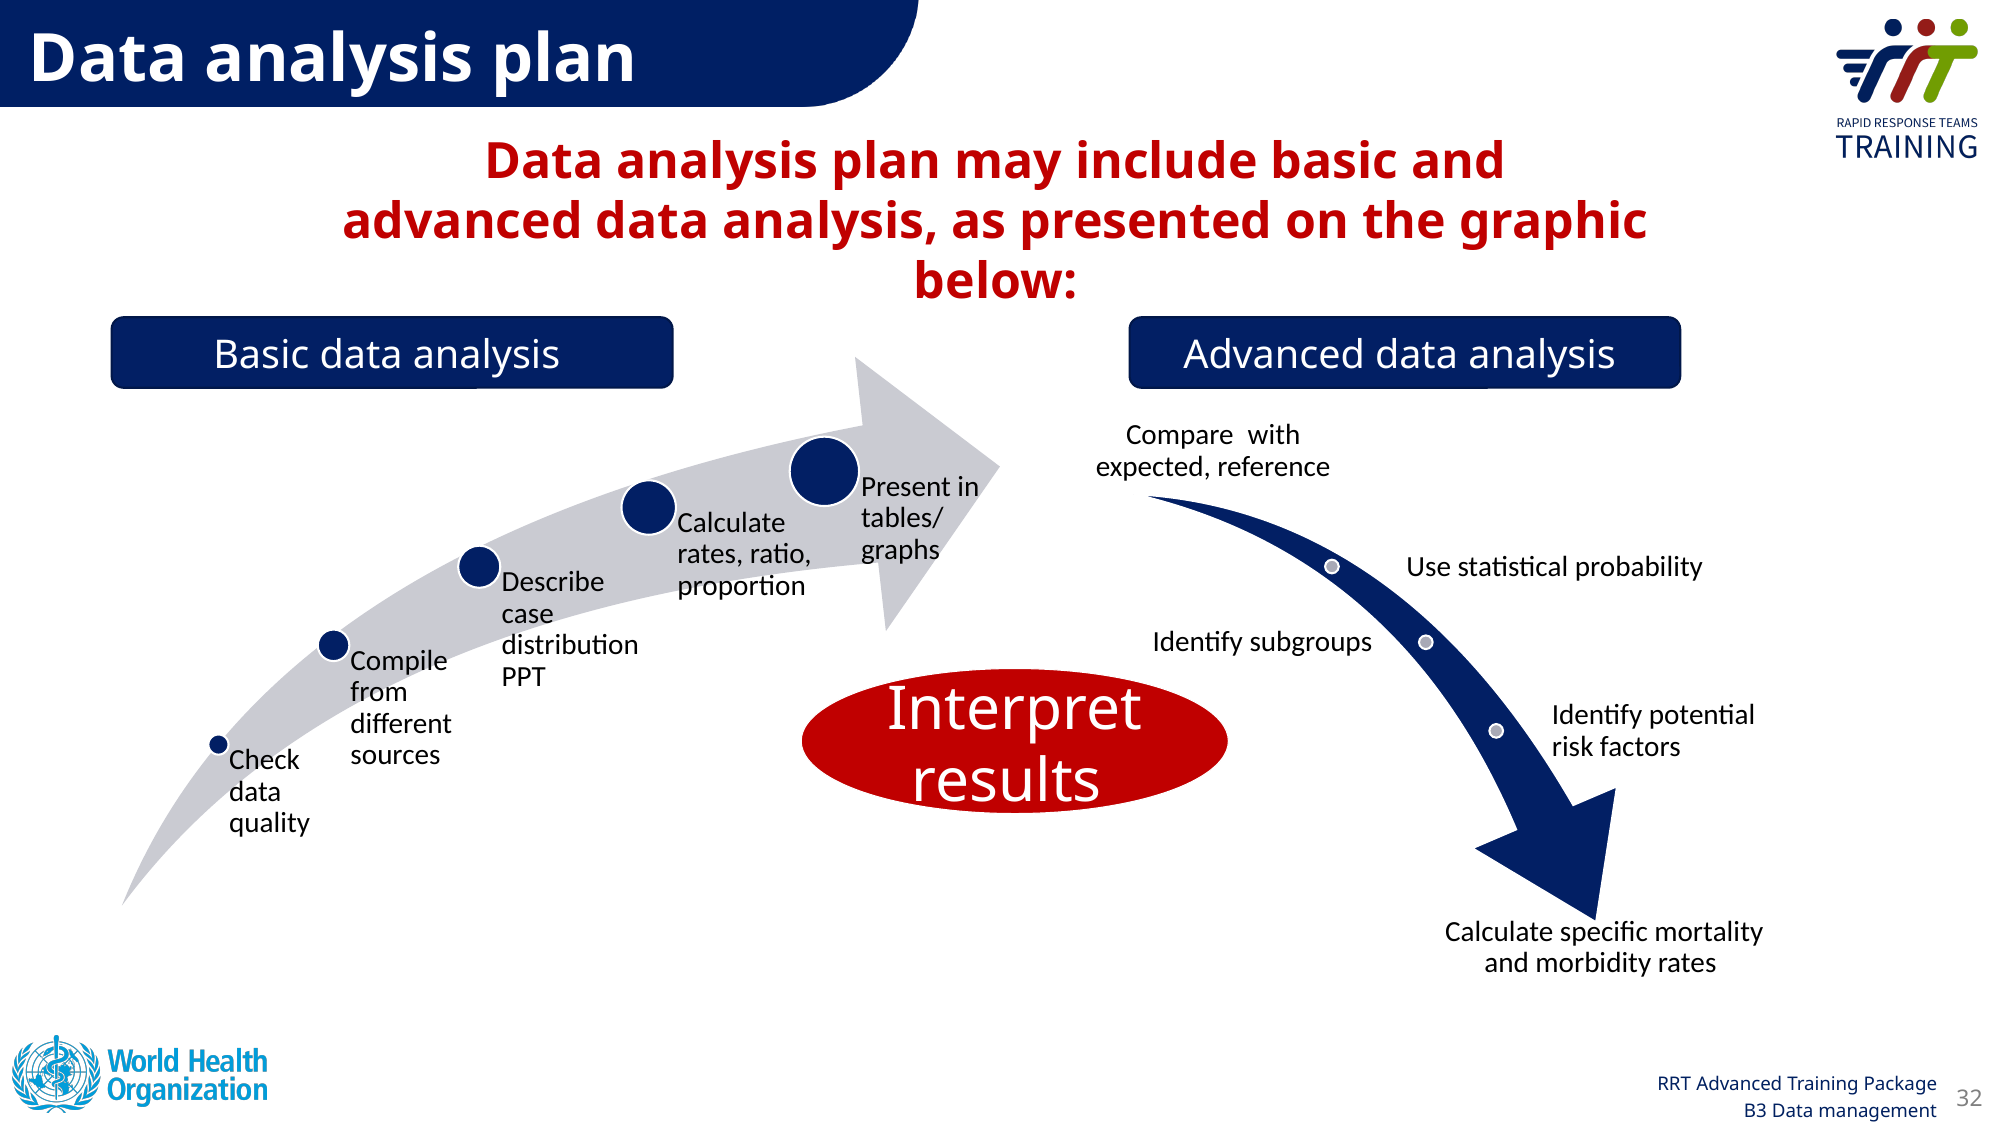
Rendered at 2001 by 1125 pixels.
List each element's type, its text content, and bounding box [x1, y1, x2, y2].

text_box Data analysis plan may include basic and advanced data analysis, as presented on the graphic below: [311, 120, 1681, 316]
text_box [1129, 316, 1681, 384]
picture [58, 1050, 64, 1058]
picture [12, 1083, 48, 1113]
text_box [121, 356, 1001, 906]
picture [1835, 19, 1978, 167]
picture [0, 0, 919, 107]
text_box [800, 656, 1229, 826]
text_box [1084, 384, 1778, 1015]
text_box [111, 316, 673, 388]
text_box Data analysis plan [21, 13, 1361, 107]
picture [12, 1035, 267, 1113]
